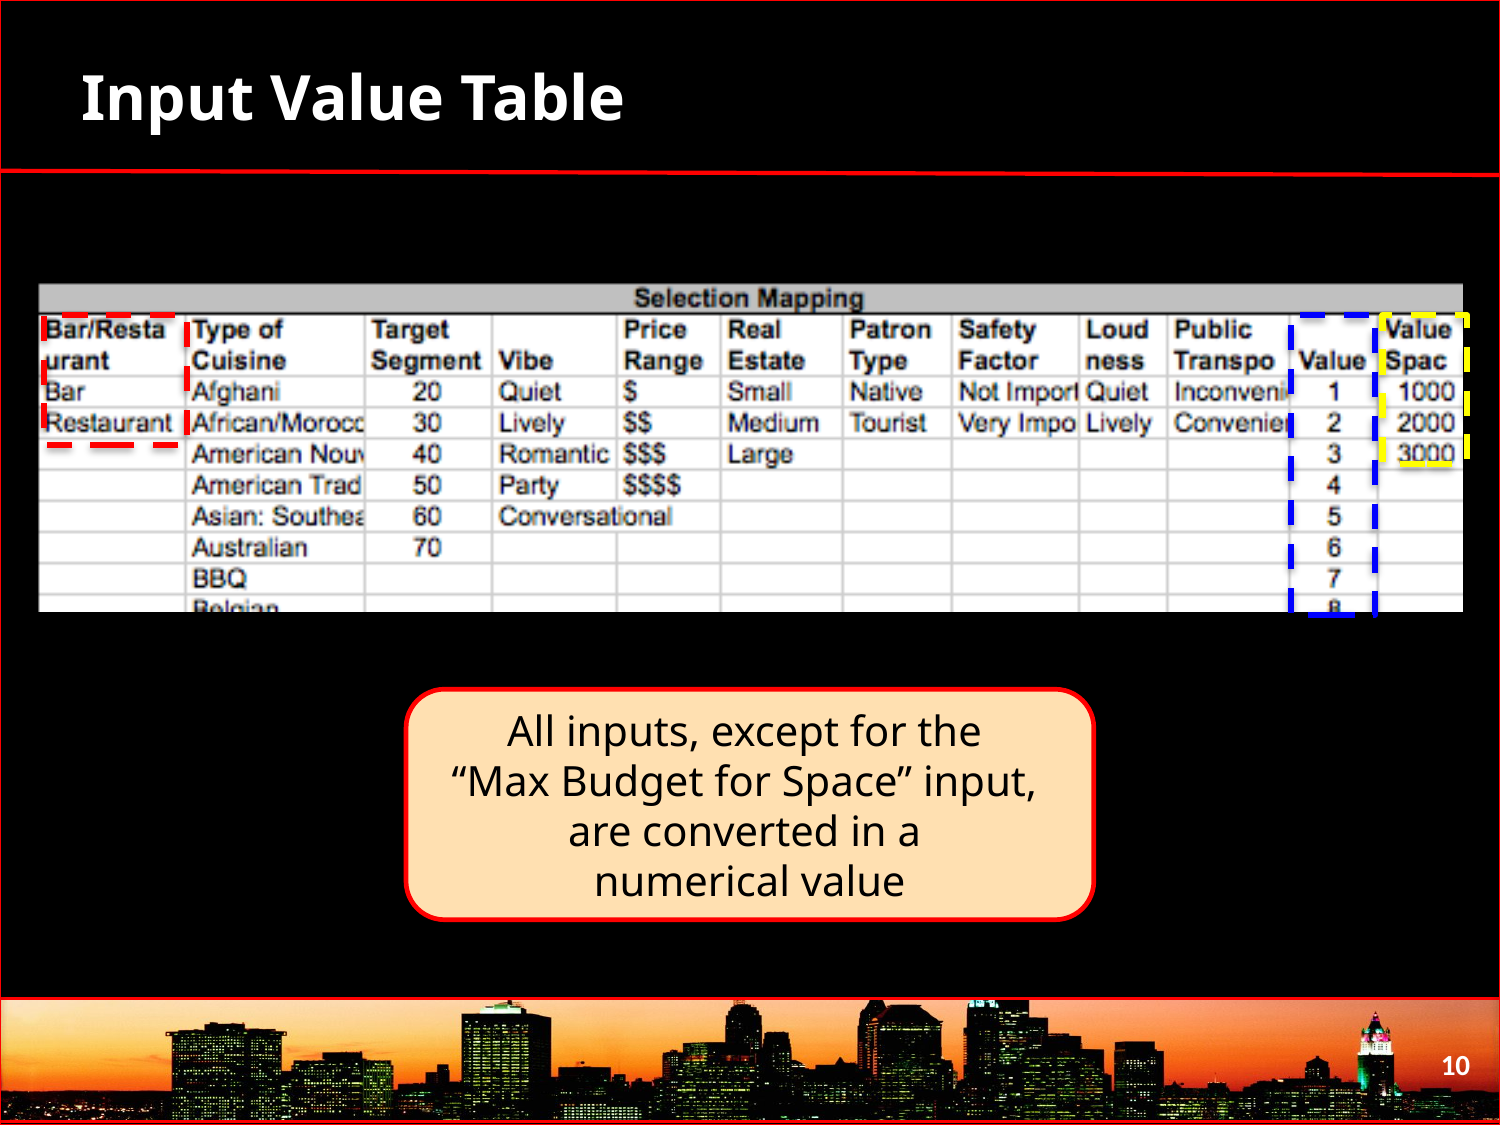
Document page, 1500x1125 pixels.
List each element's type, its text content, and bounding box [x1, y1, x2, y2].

text_box All inputs, except for the “Max Budget for Space” input, are converted in a numerical value [405, 688, 1095, 921]
picture [1, 1000, 1499, 1120]
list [37, 276, 1463, 615]
title Input Value Table [66, 45, 1417, 146]
